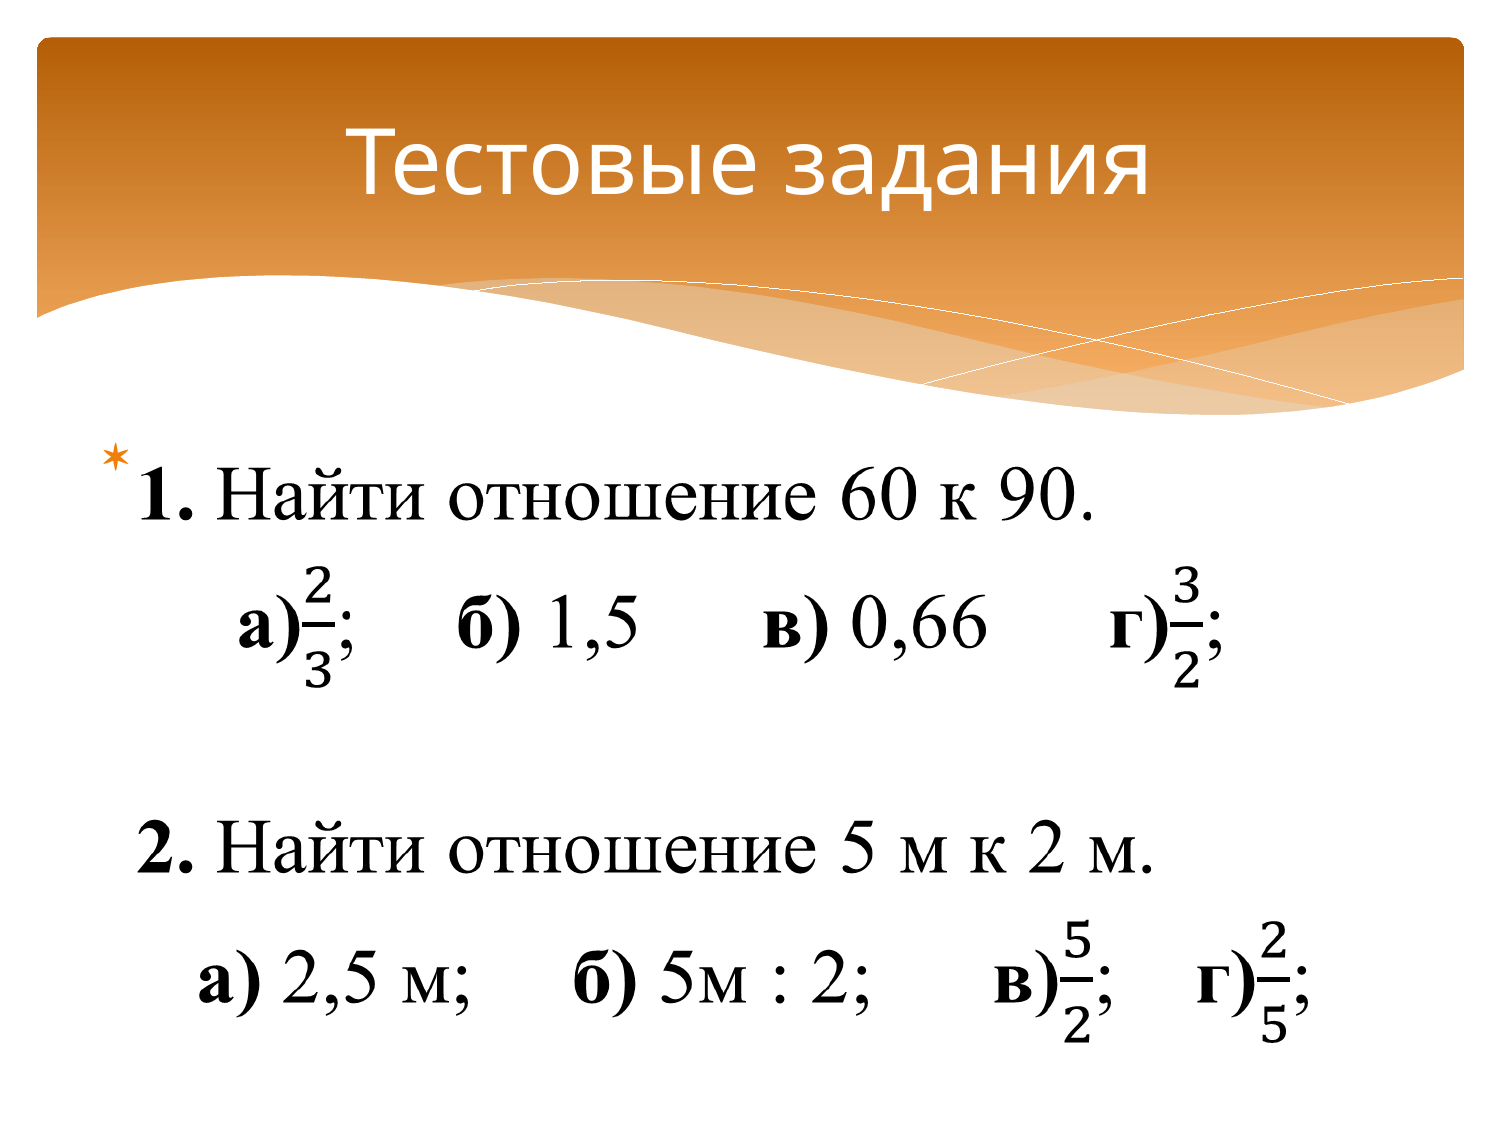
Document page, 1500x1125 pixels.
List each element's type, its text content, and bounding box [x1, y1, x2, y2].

list [88, 420, 1483, 1071]
title Тестовые задания [75, 55, 1425, 261]
